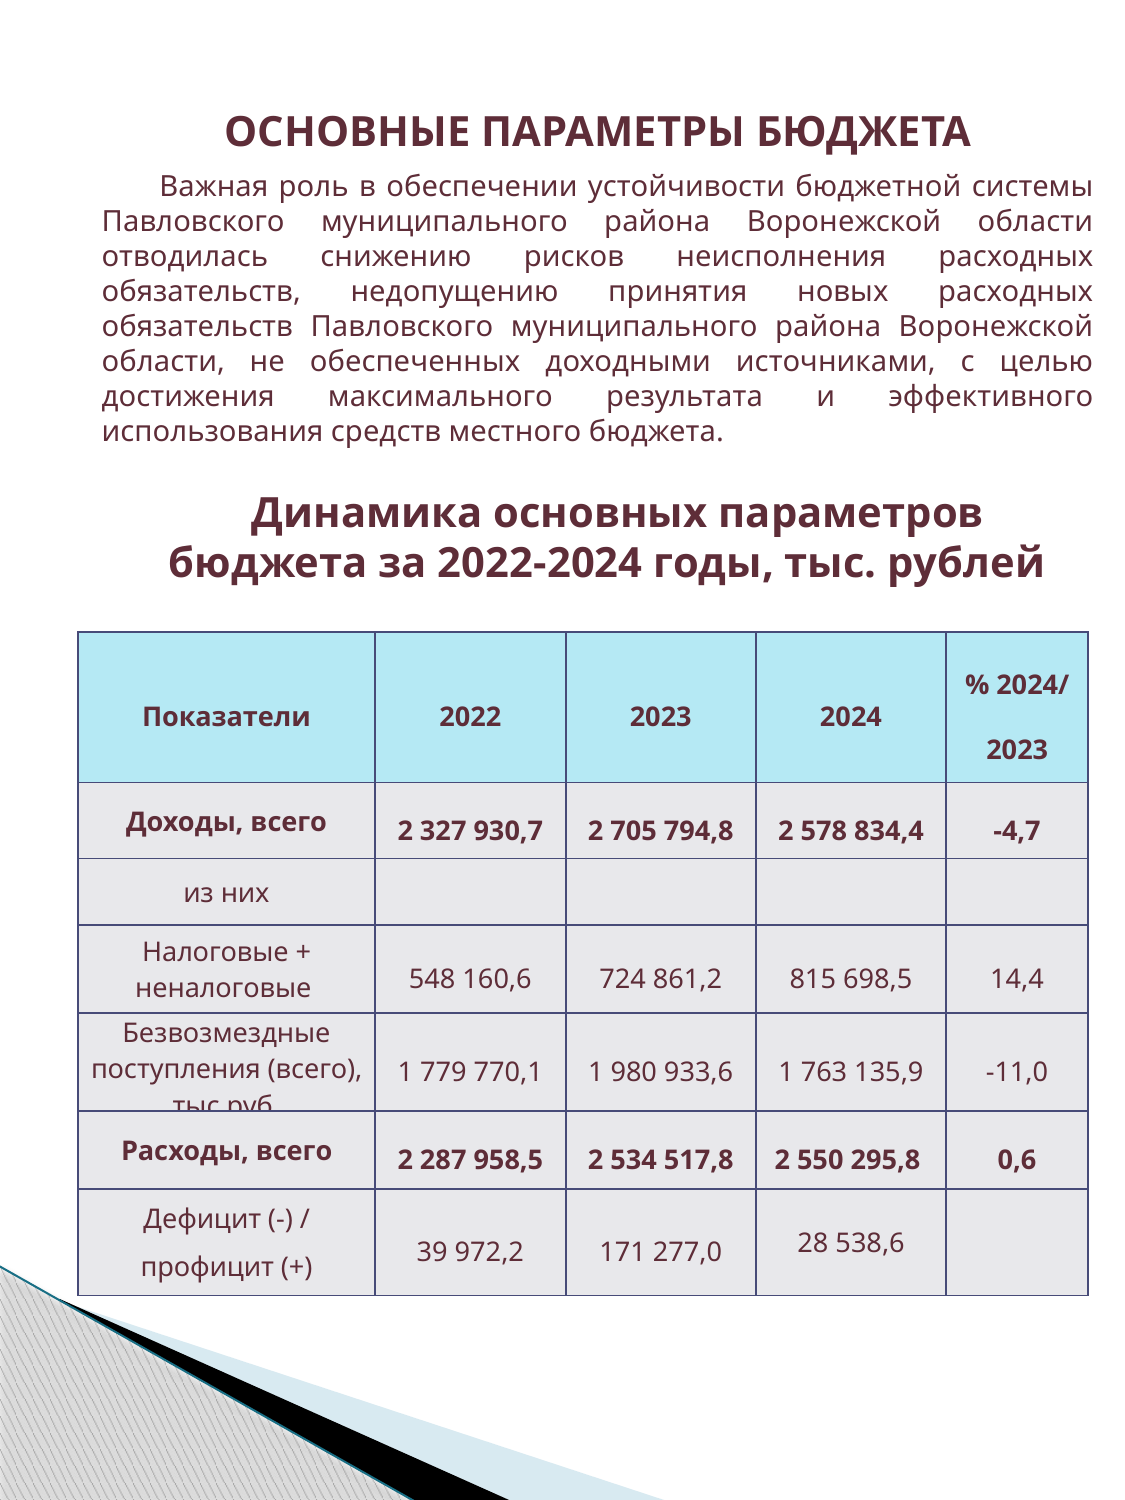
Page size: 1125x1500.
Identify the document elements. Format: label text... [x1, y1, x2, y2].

table_cell из них [79, 859, 374, 924]
table_cell [947, 859, 1087, 924]
table_cell [757, 859, 945, 924]
table_cell 1 779 770,1 [376, 1014, 565, 1110]
table_cell 2 550 295,8 [757, 1112, 945, 1188]
table_cell 28 538,6 [757, 1190, 945, 1295]
table_cell [947, 1190, 1087, 1295]
table_cell [567, 859, 755, 924]
table_cell Дефицит (-) / профицит (+) [79, 1190, 374, 1295]
table_cell 171 277,0 [567, 1190, 755, 1295]
table_cell 2 327 930,7 [376, 783, 565, 858]
table_header 2022 [376, 633, 565, 782]
title ОСНОВНЫЕ ПАРАМЕТРЫ БЮДЖЕТА [101, 64, 1094, 195]
table_cell 2 578 834,4 [757, 783, 945, 858]
table_cell 2 534 517,8 [567, 1112, 755, 1188]
text_box Важная роль в обеспечении устойчивости бюджетной системы Павловского муниципального района Воронежской области отводилась снижению рисков неисполнения расходных обязательств, недопущению принятия новых расходных обязательств Павловского муниципального района Воронежской области, не обеспеченных доходными источниками, с целью достижения максимального результата и эффективного использования средств местного бюджета. [103, 161, 1094, 454]
table_header Показатели [79, 633, 374, 782]
table_cell 2 287 958,5 [376, 1112, 565, 1188]
table_cell -4,7 [947, 783, 1087, 858]
table_cell 548 160,6 [376, 926, 565, 1012]
table_header 2024 [757, 633, 945, 782]
text_box [101, 265, 1071, 631]
table_cell 815 698,5 [757, 926, 945, 1012]
table_cell 2 705 794,8 [567, 783, 755, 858]
table_cell [376, 859, 565, 924]
table_cell 14,4 [947, 926, 1087, 1012]
table_cell -11,0 [947, 1014, 1087, 1110]
table_cell Доходы, всего [79, 783, 374, 858]
text_box Динамика основных параметров бюджета за 2022-2024 годы, тыс. рублей [148, 478, 1087, 631]
table_header 2023 [567, 633, 755, 782]
table_cell Расходы, всего [79, 1112, 374, 1188]
table_cell 0,6 [947, 1112, 1087, 1188]
table_cell 1 980 933,6 [567, 1014, 755, 1110]
table_cell 724 861,2 [567, 926, 755, 1012]
table_cell Безвозмездные поступления (всего), тыс.руб. [79, 1014, 374, 1110]
table_cell 1 763 135,9 [757, 1014, 945, 1110]
table_header % 2024/ 2023 [947, 633, 1087, 782]
table_cell 39 972,2 [376, 1190, 565, 1295]
table_cell Налоговые + неналоговые [79, 926, 374, 1012]
